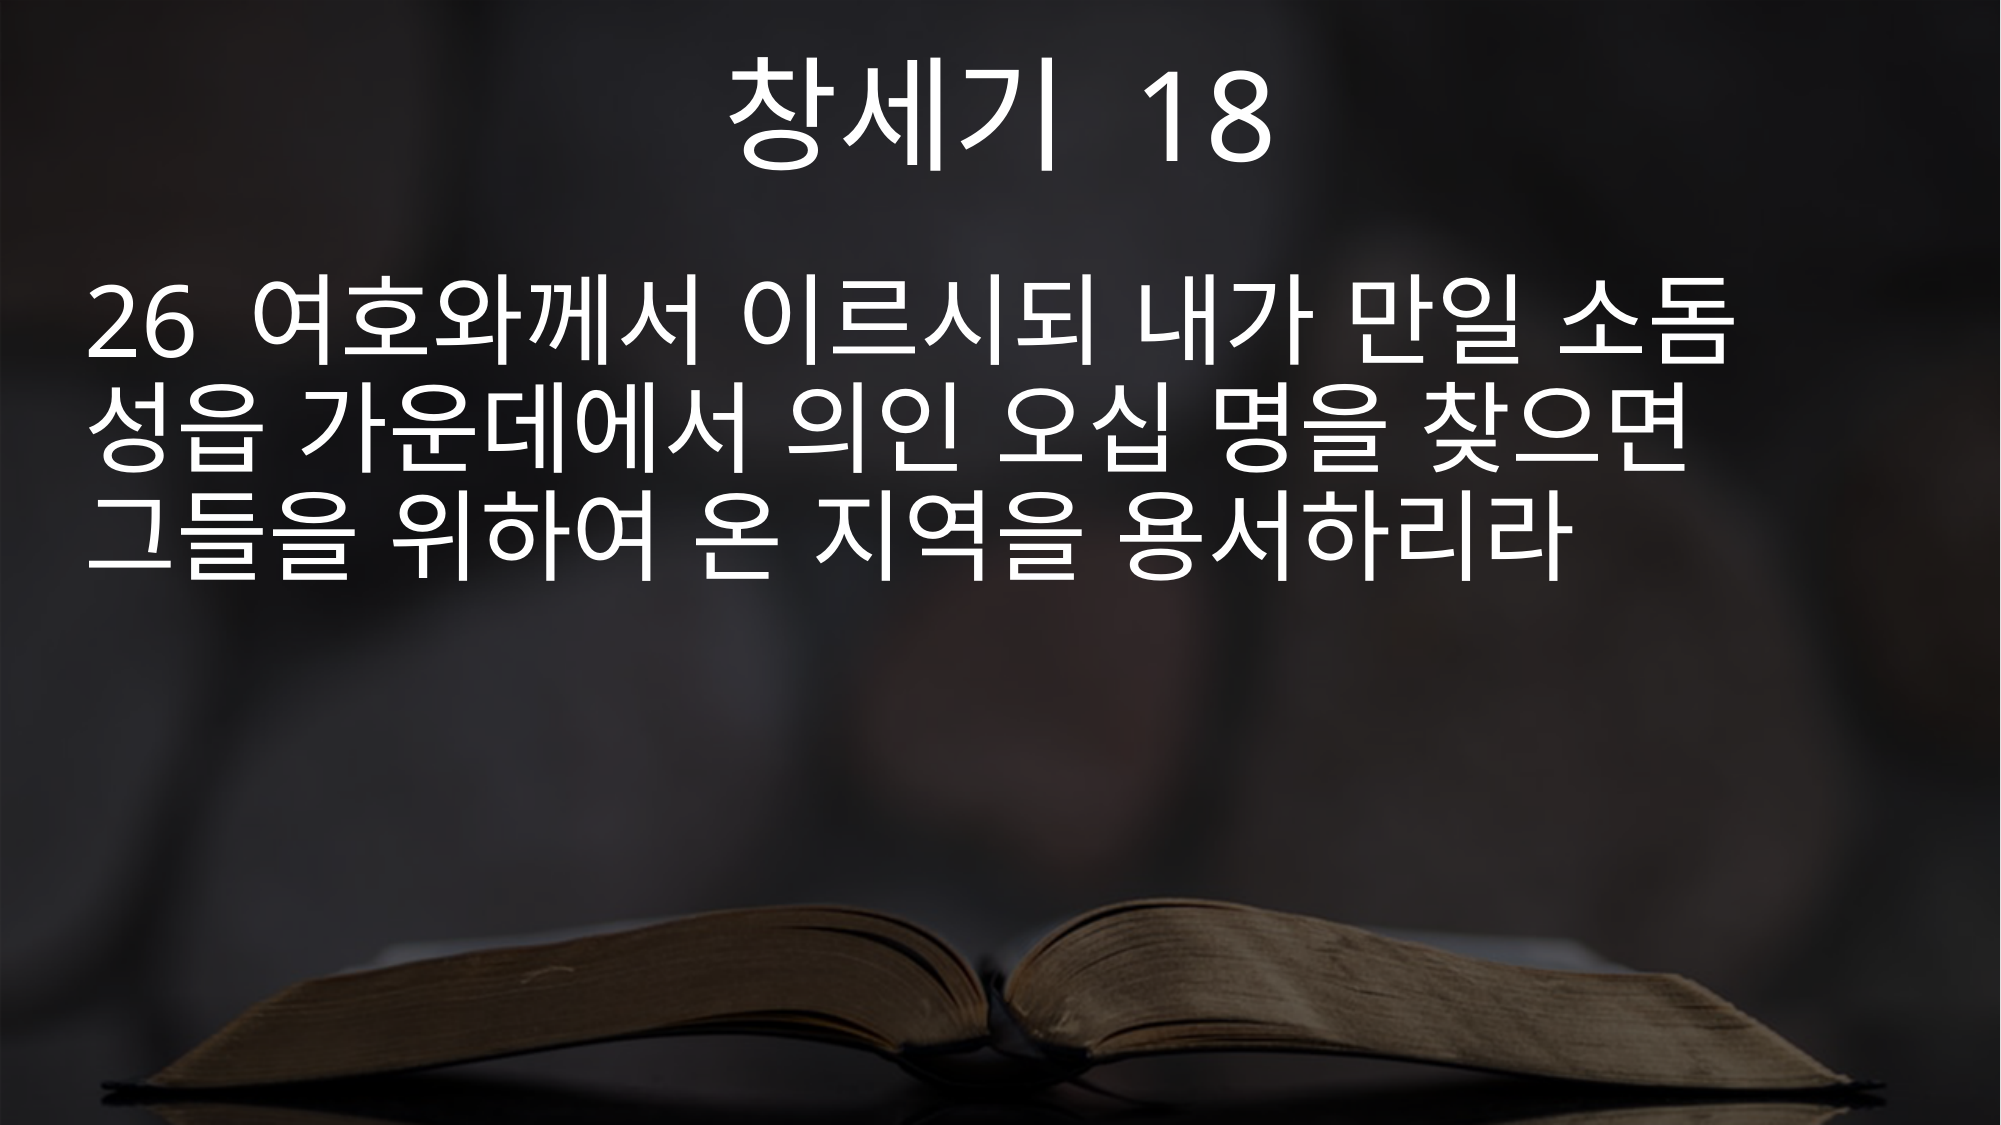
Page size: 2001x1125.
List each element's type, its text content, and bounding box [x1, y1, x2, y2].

footer 창세기 18 [0, 32, 2000, 192]
list 26 여호와께서 이르시되 내가 만일 소돔 성읍 가운데에서 의인 오십 명을 찾으면 그들을 위하여 온 지역을 용서하리라 [69, 263, 1953, 423]
picture [0, 0, 2001, 1125]
